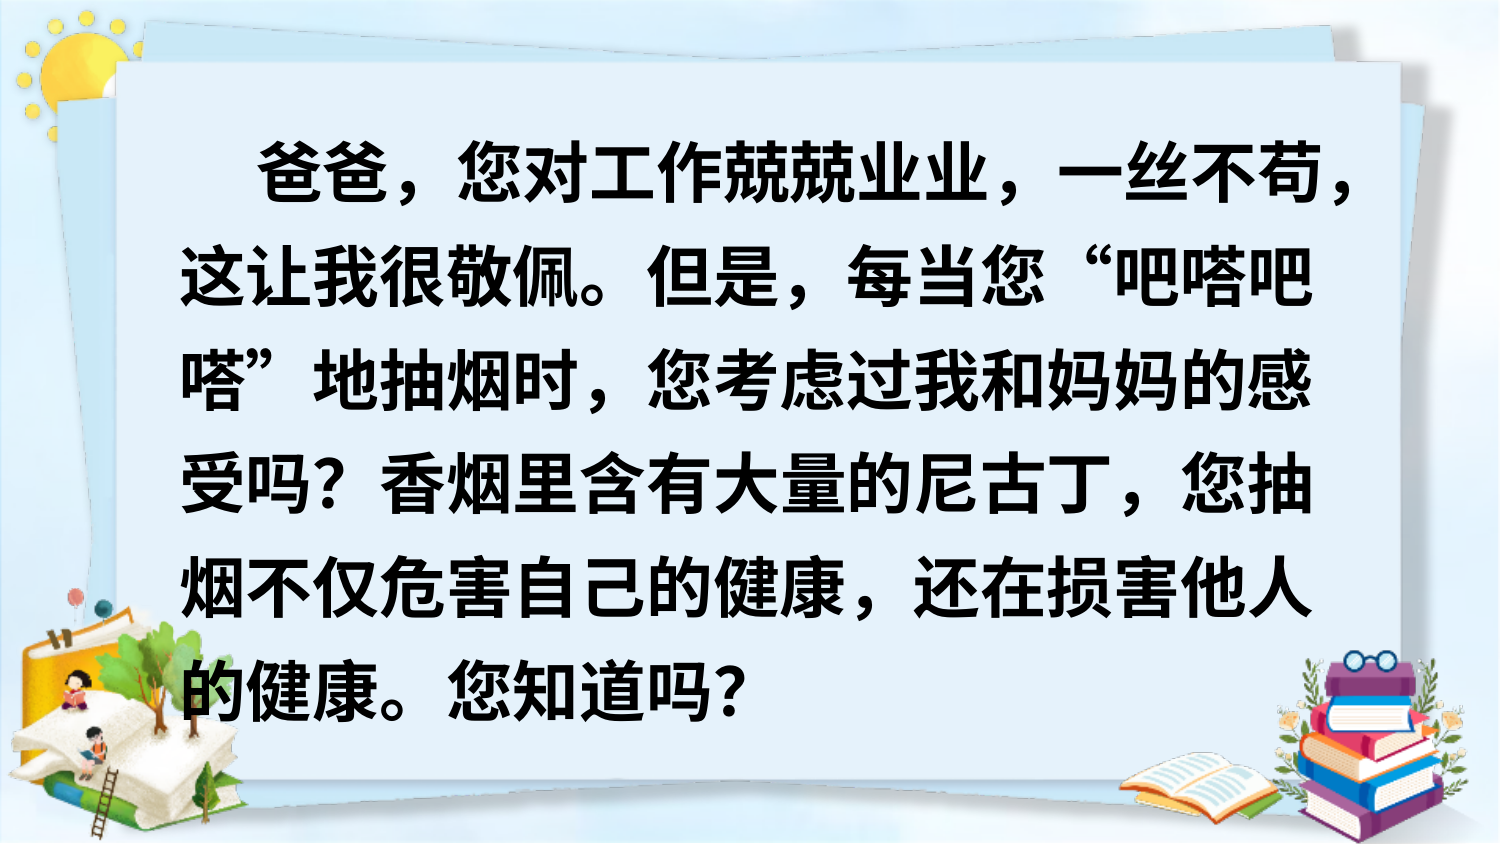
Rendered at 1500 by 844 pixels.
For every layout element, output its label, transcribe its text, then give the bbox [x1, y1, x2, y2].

text_box 爸爸，您对工作兢兢业业，一丝不苟，这让我很敬佩。但是，每当您“吧嗒吧嗒”地抽烟时，您考虑过我和妈妈的感受吗？香烟里含有大量的尼古丁，您抽烟不仅危害自己的健康，还在损害他人的健康。您知道吗？ [164, 99, 1373, 738]
picture [0, 0, 1500, 844]
